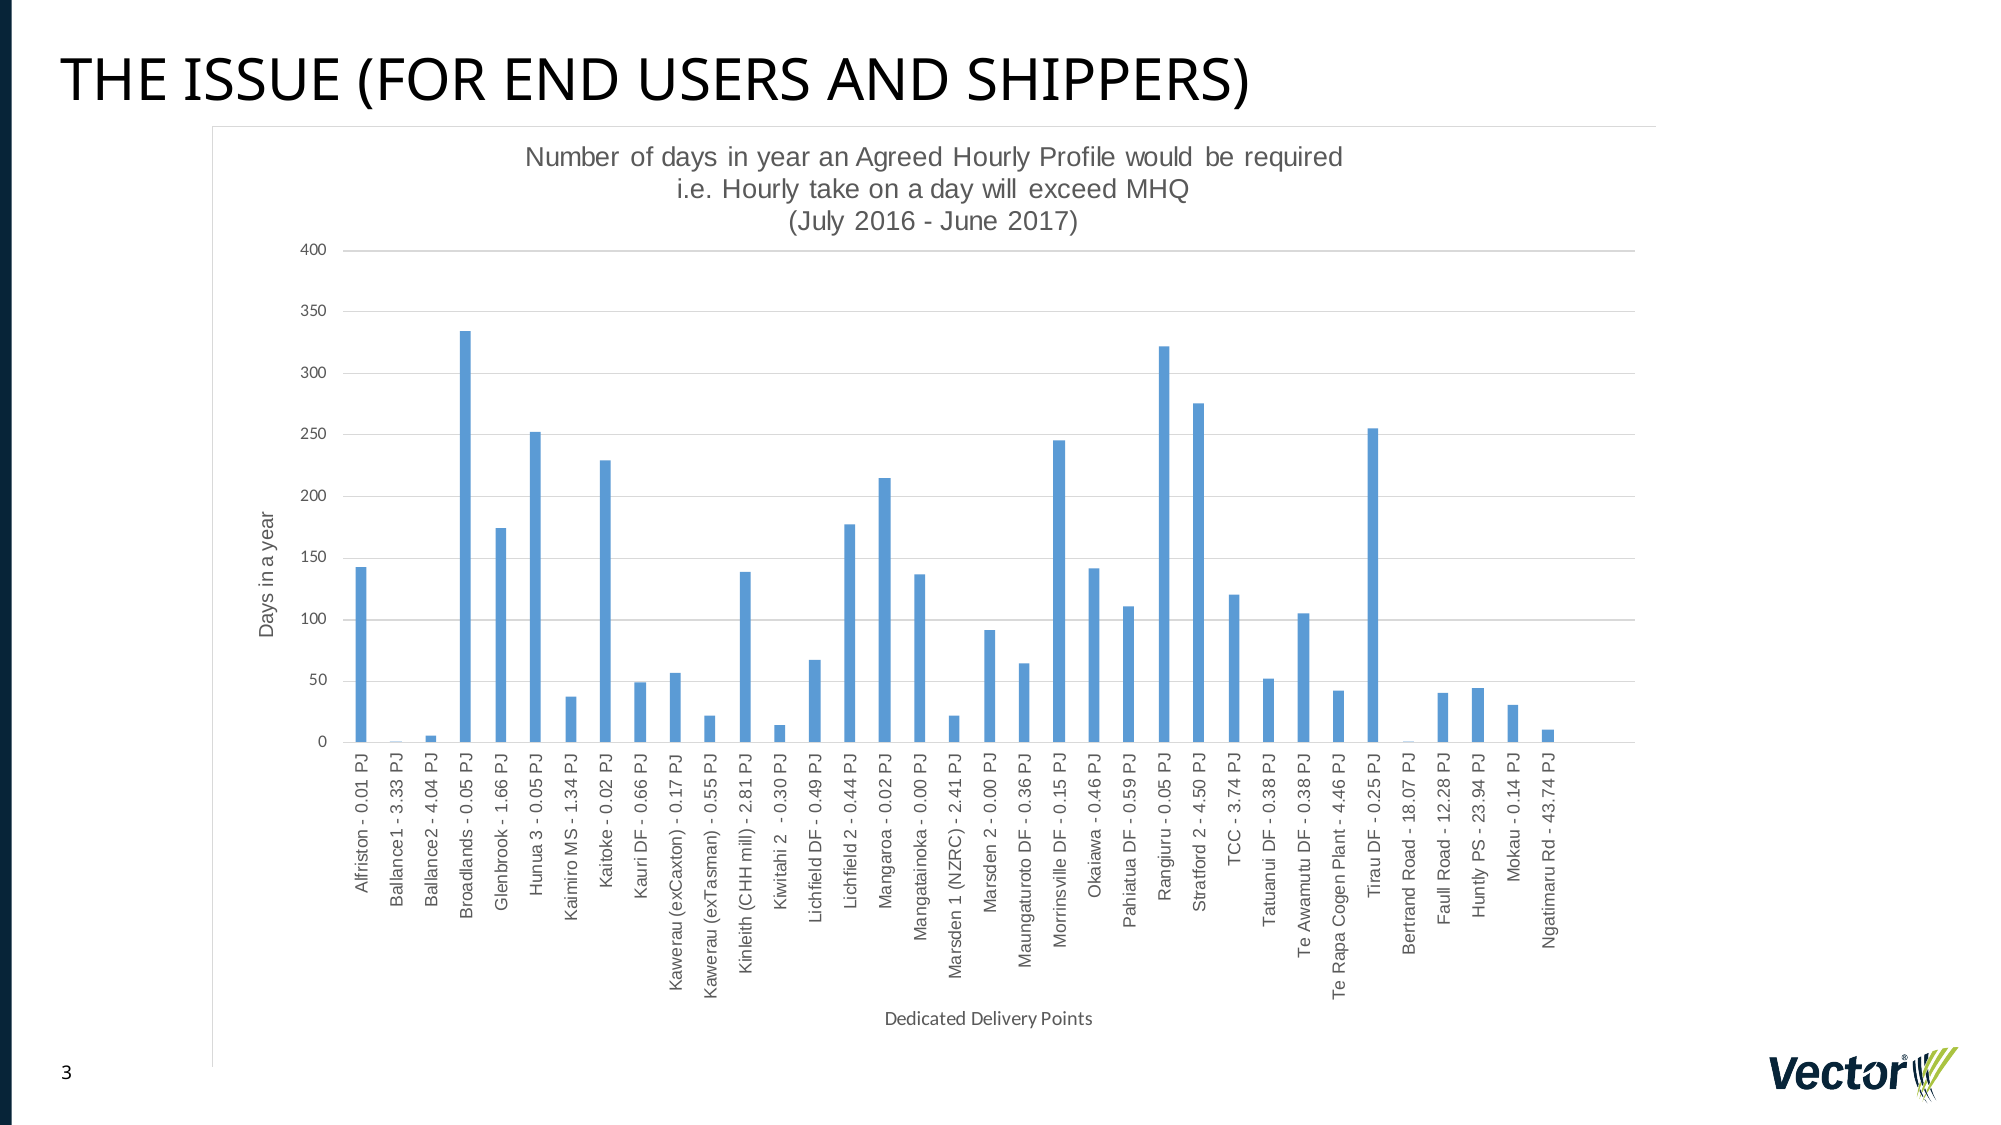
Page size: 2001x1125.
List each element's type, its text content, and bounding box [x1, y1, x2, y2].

picture [1742, 1035, 1966, 1116]
picture [211, 125, 1656, 1067]
list The issue (FOR END USERS and SHIPPERS) [60, 42, 1966, 126]
